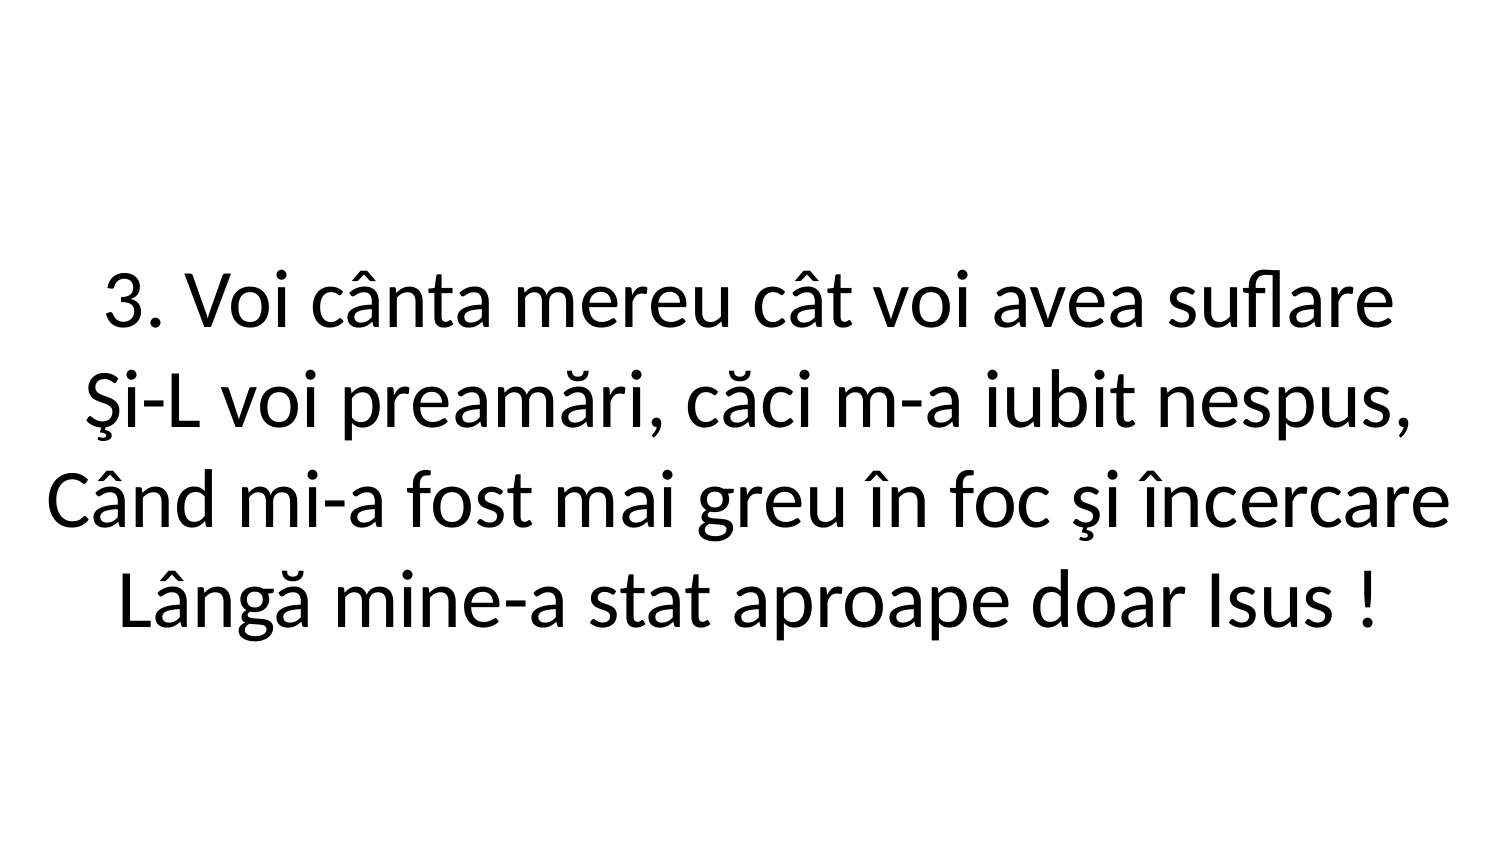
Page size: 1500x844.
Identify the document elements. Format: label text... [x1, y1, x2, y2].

text_box 3. Voi cânta mereu cât voi avea suflare Şi-L voi preamări, căci m-a iubit nespus, Când mi-a fost mai greu în foc şi încercare Lângă mine-a stat aproape doar Isus ! [31, 192, 1469, 652]
